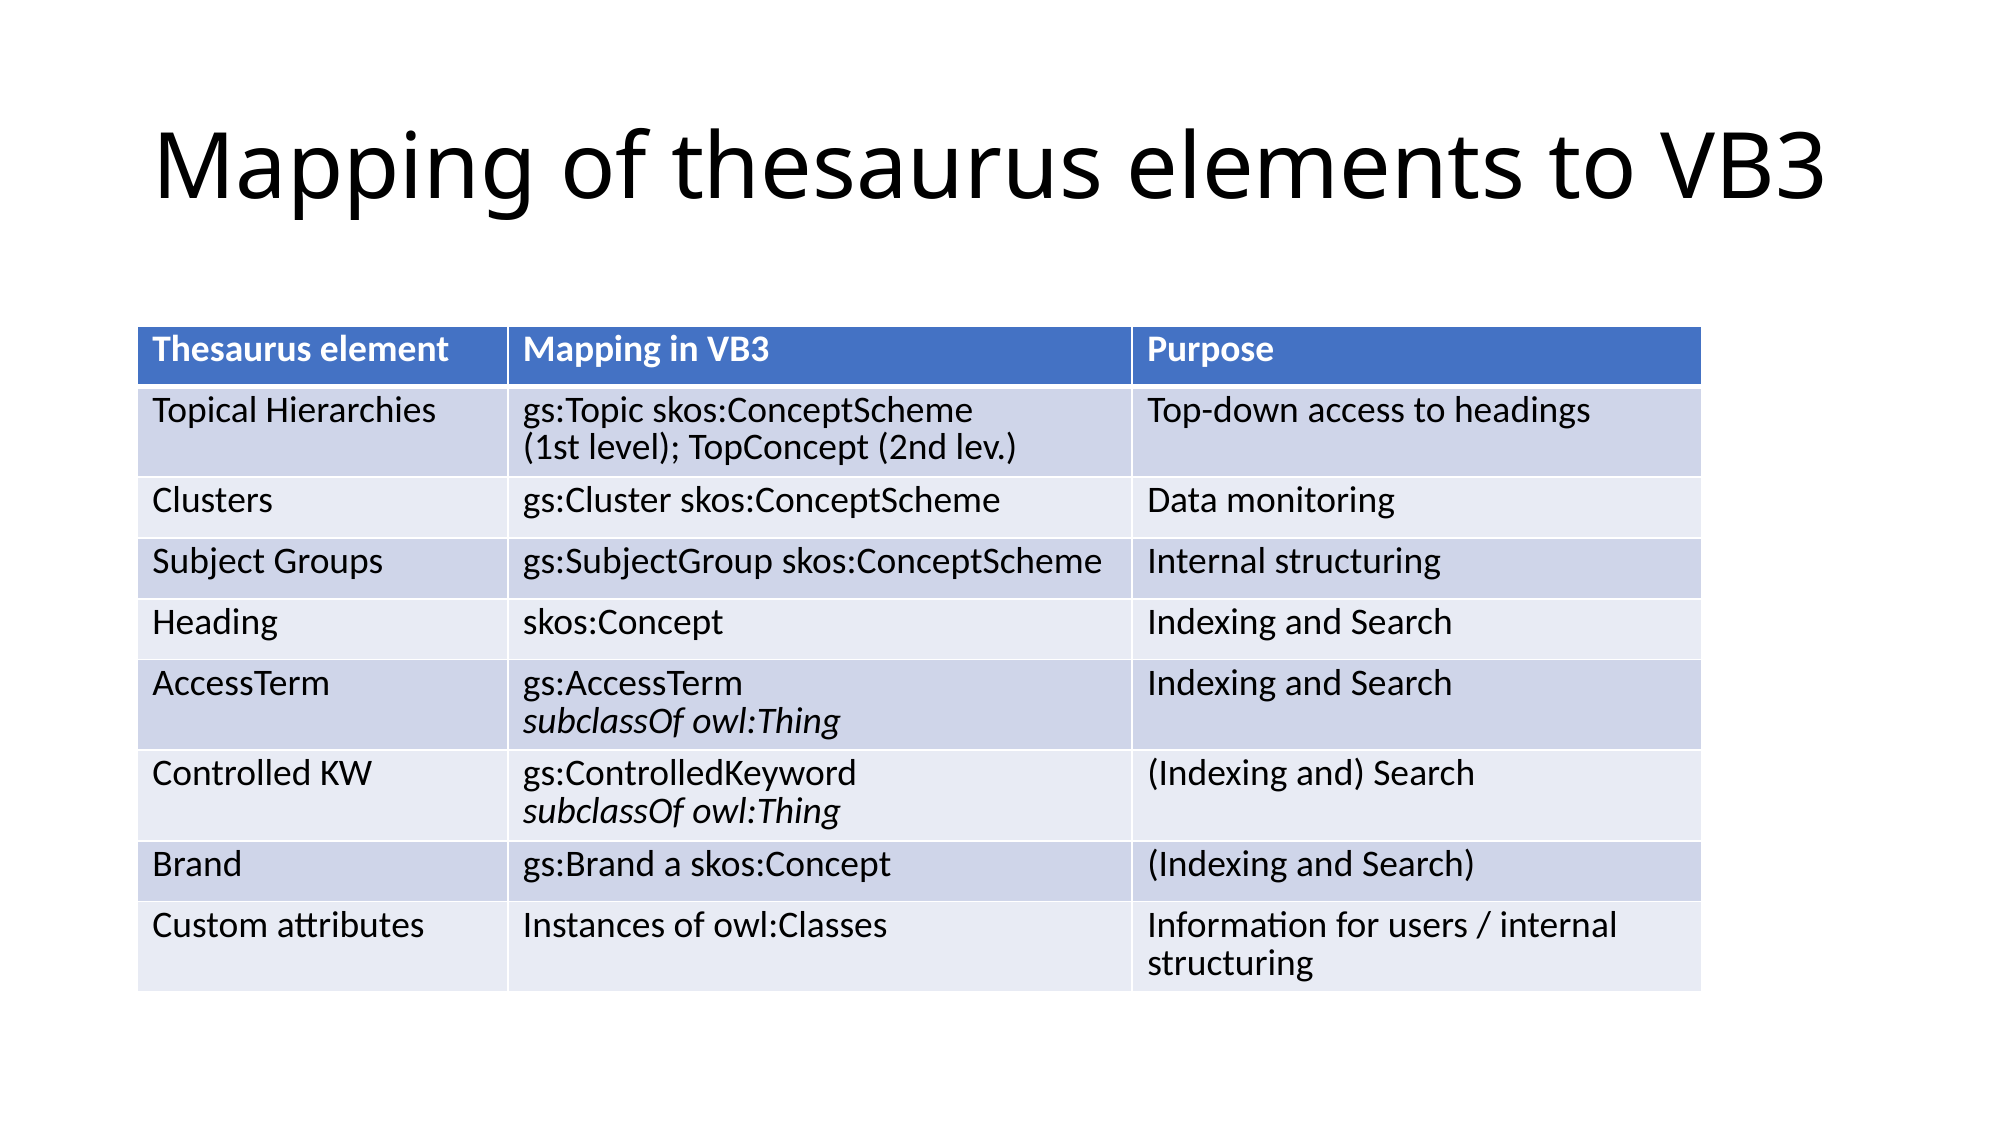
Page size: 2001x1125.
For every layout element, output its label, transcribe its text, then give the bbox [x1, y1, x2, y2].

table_cell (Indexing and Search) [1133, 842, 1701, 901]
table_cell Controlled KW [138, 751, 507, 840]
table_cell gs:SubjectGroup skos:ConceptScheme [509, 539, 1131, 598]
table_cell gs:Cluster skos:ConceptScheme [509, 478, 1131, 537]
table_cell Subject Groups [138, 539, 507, 598]
title Mapping of thesaurus elements to VB3 [137, 59, 1863, 278]
table_cell Internal structuring [1133, 539, 1701, 598]
table_header Thesaurus element [138, 327, 507, 384]
table_cell Topical Hierarchies [138, 389, 507, 476]
table_cell Clusters [138, 478, 507, 537]
table_cell (Indexing and) Search [1133, 751, 1701, 840]
table_cell gs:Brand a skos:Concept [509, 842, 1131, 901]
table_cell Information for users / internal structuring [1133, 902, 1701, 991]
table_cell Indexing and Search [1133, 660, 1701, 749]
table_cell Data monitoring [1133, 478, 1701, 537]
table_cell Brand [138, 842, 507, 901]
table_header Mapping in VB3 [509, 327, 1131, 384]
table_cell Top-down access to headings [1133, 389, 1701, 476]
table_cell Instances of owl:Classes [509, 902, 1131, 991]
table_cell Custom attributes [138, 902, 507, 991]
table_cell gs:ControlledKeyword subclassOf owl:Thing [509, 751, 1131, 840]
table_cell skos:Concept [509, 600, 1131, 659]
table_cell gs:AccessTerm subclassOf owl:Thing [509, 660, 1131, 749]
table_cell AccessTerm [138, 660, 507, 749]
table_cell Indexing and Search [1133, 600, 1701, 659]
table_header Purpose [1133, 327, 1701, 384]
table_cell Heading [138, 600, 507, 659]
table_cell gs:Topic skos:ConceptScheme (1st level); TopConcept (2nd lev.) [509, 389, 1131, 476]
